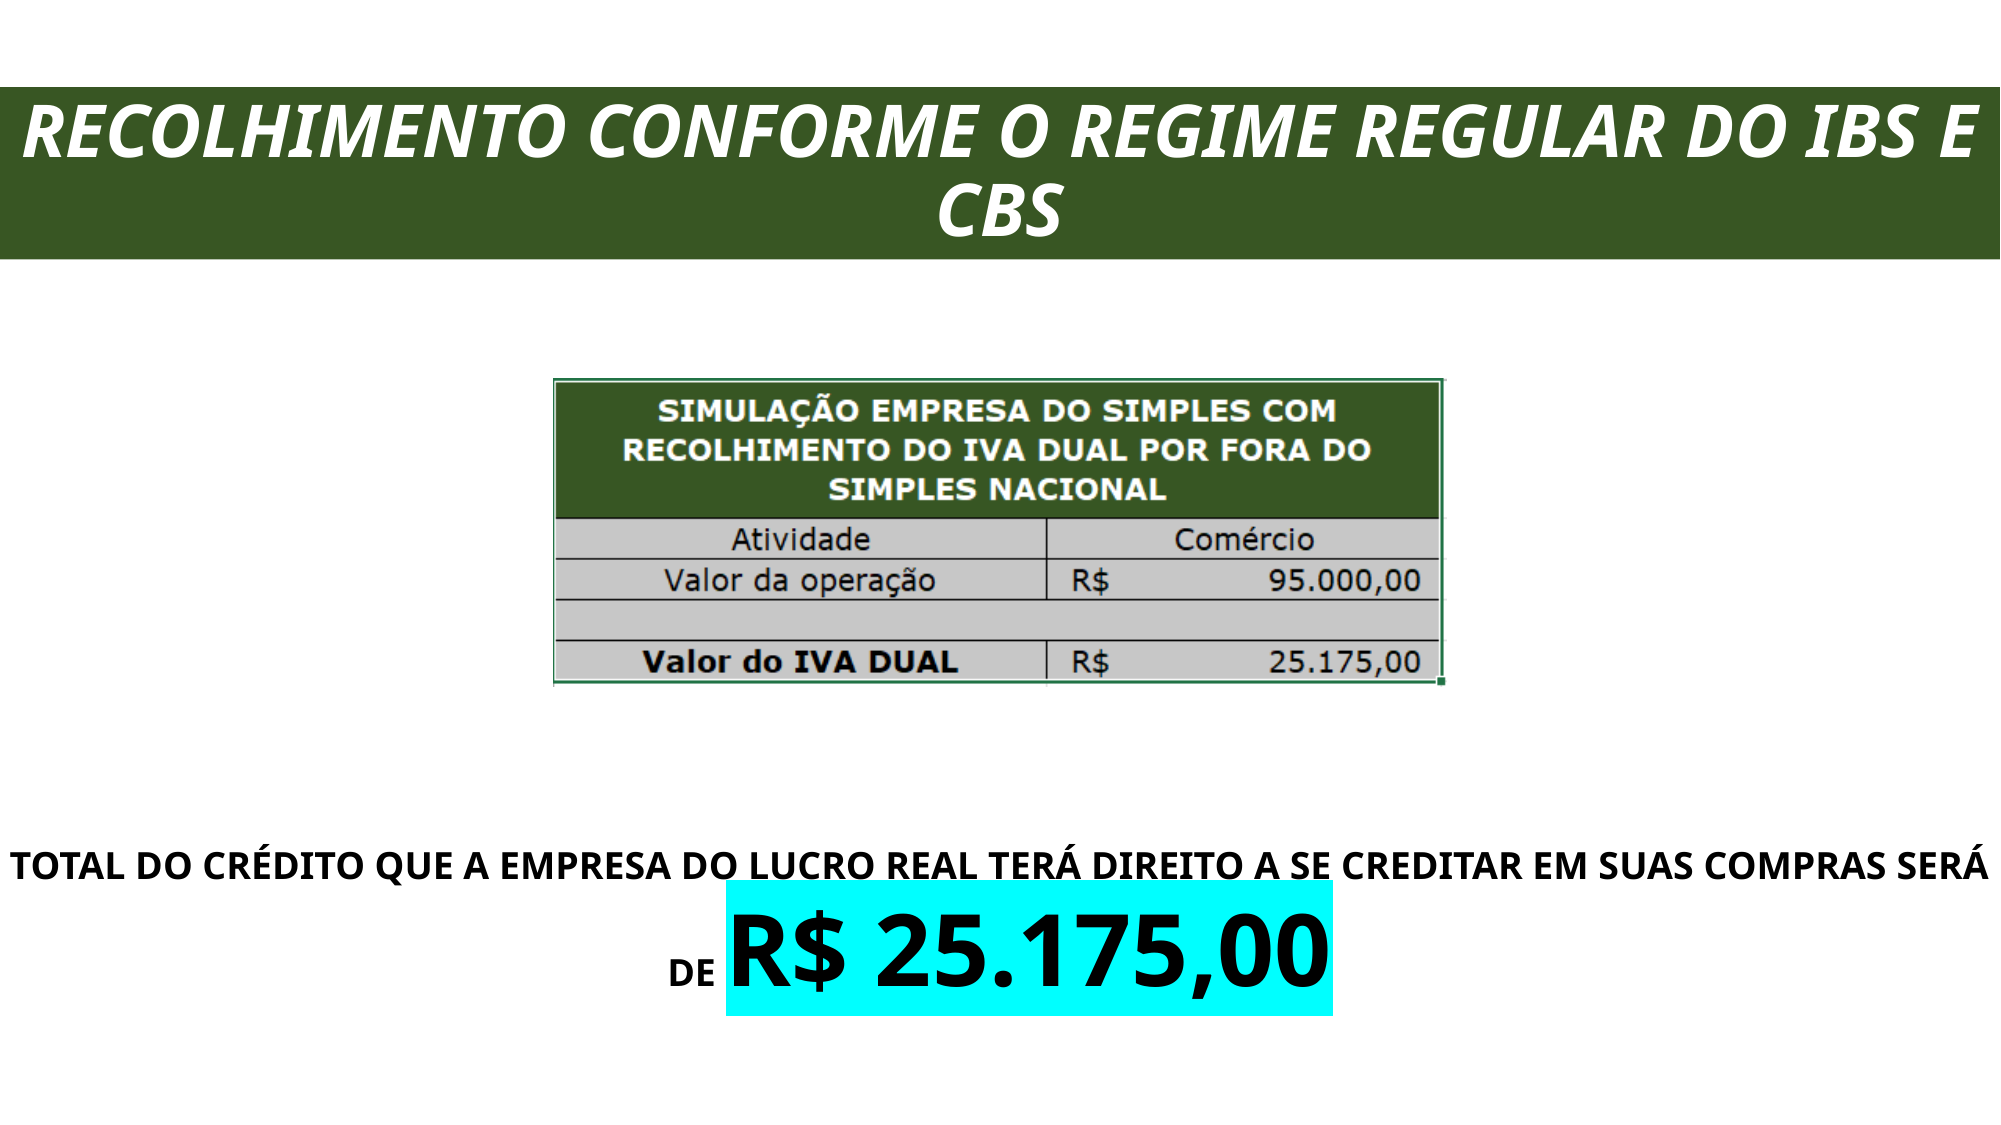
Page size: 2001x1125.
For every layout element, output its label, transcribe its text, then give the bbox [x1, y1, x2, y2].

text_box TOTAL DO CRÉDITO QUE A EMPRESA DO LUCRO REAL TERÁ DIREITO A SE CREDITAR EM SUAS COMPRAS SERÁ DE R$ 25.175,00 [0, 800, 2000, 1048]
text_box RECOLHIMENTO CONFORME O REGIME REGULAR DO IBS E CBS [0, 87, 2000, 260]
picture [553, 378, 1447, 687]
